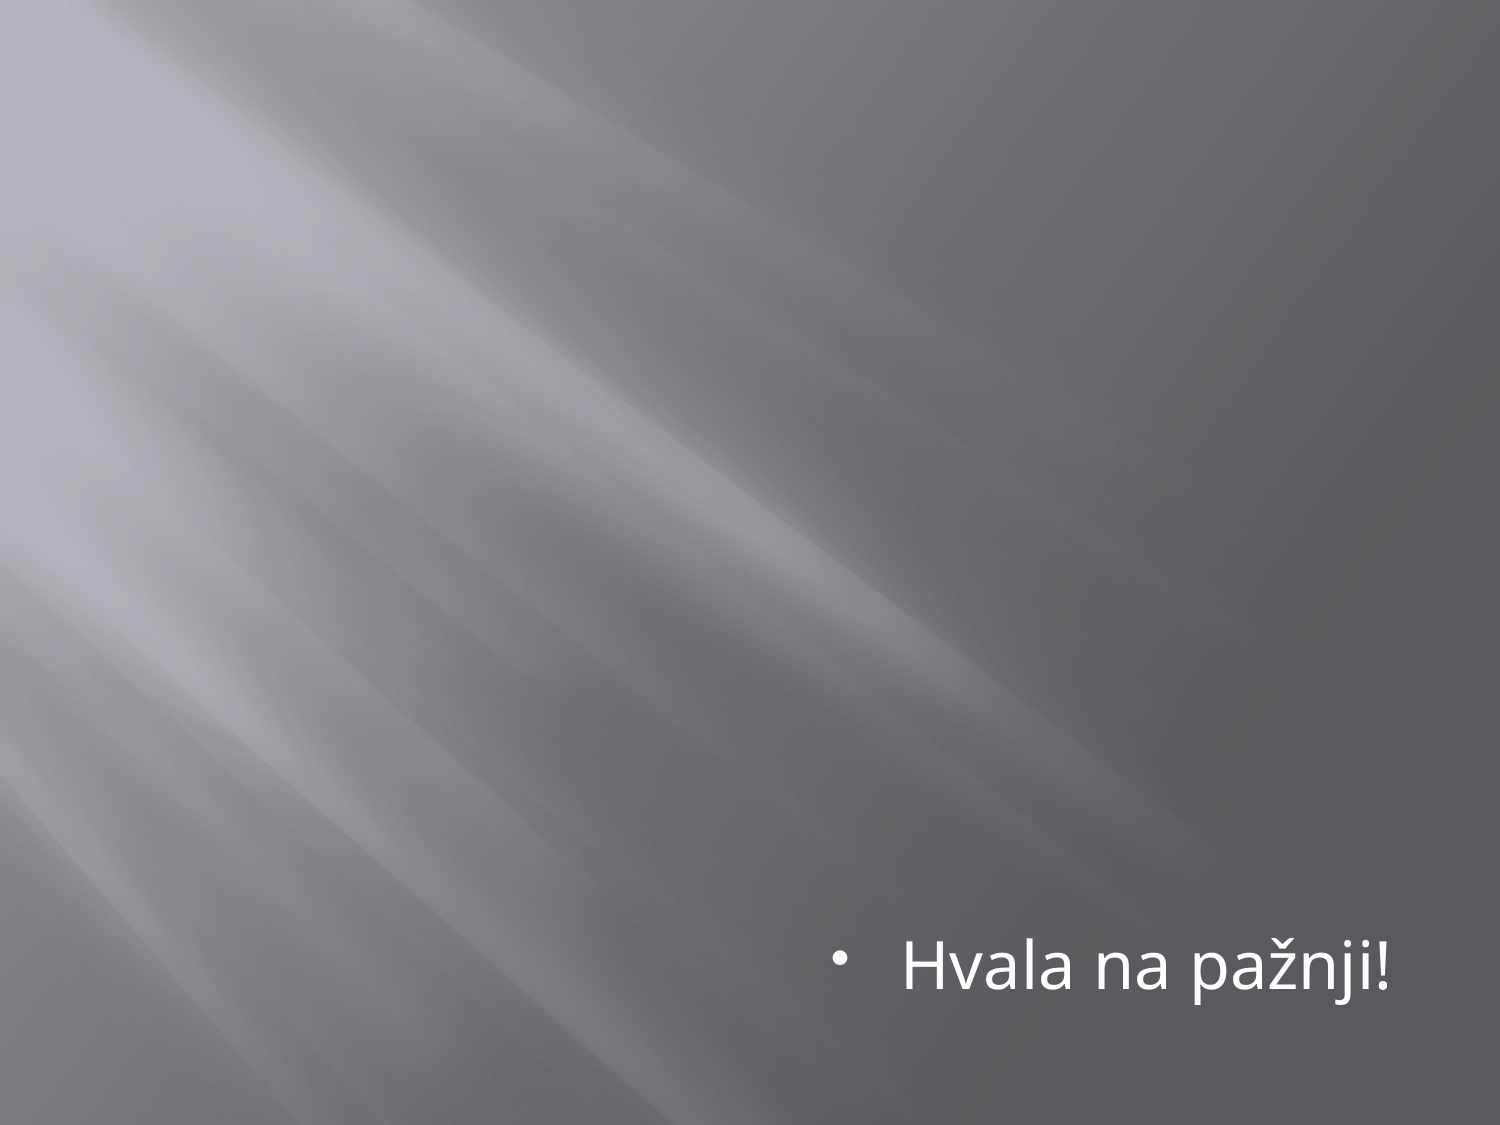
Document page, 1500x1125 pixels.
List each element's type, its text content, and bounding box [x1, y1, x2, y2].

list Hvala na pažnji! [75, 262, 1425, 1035]
